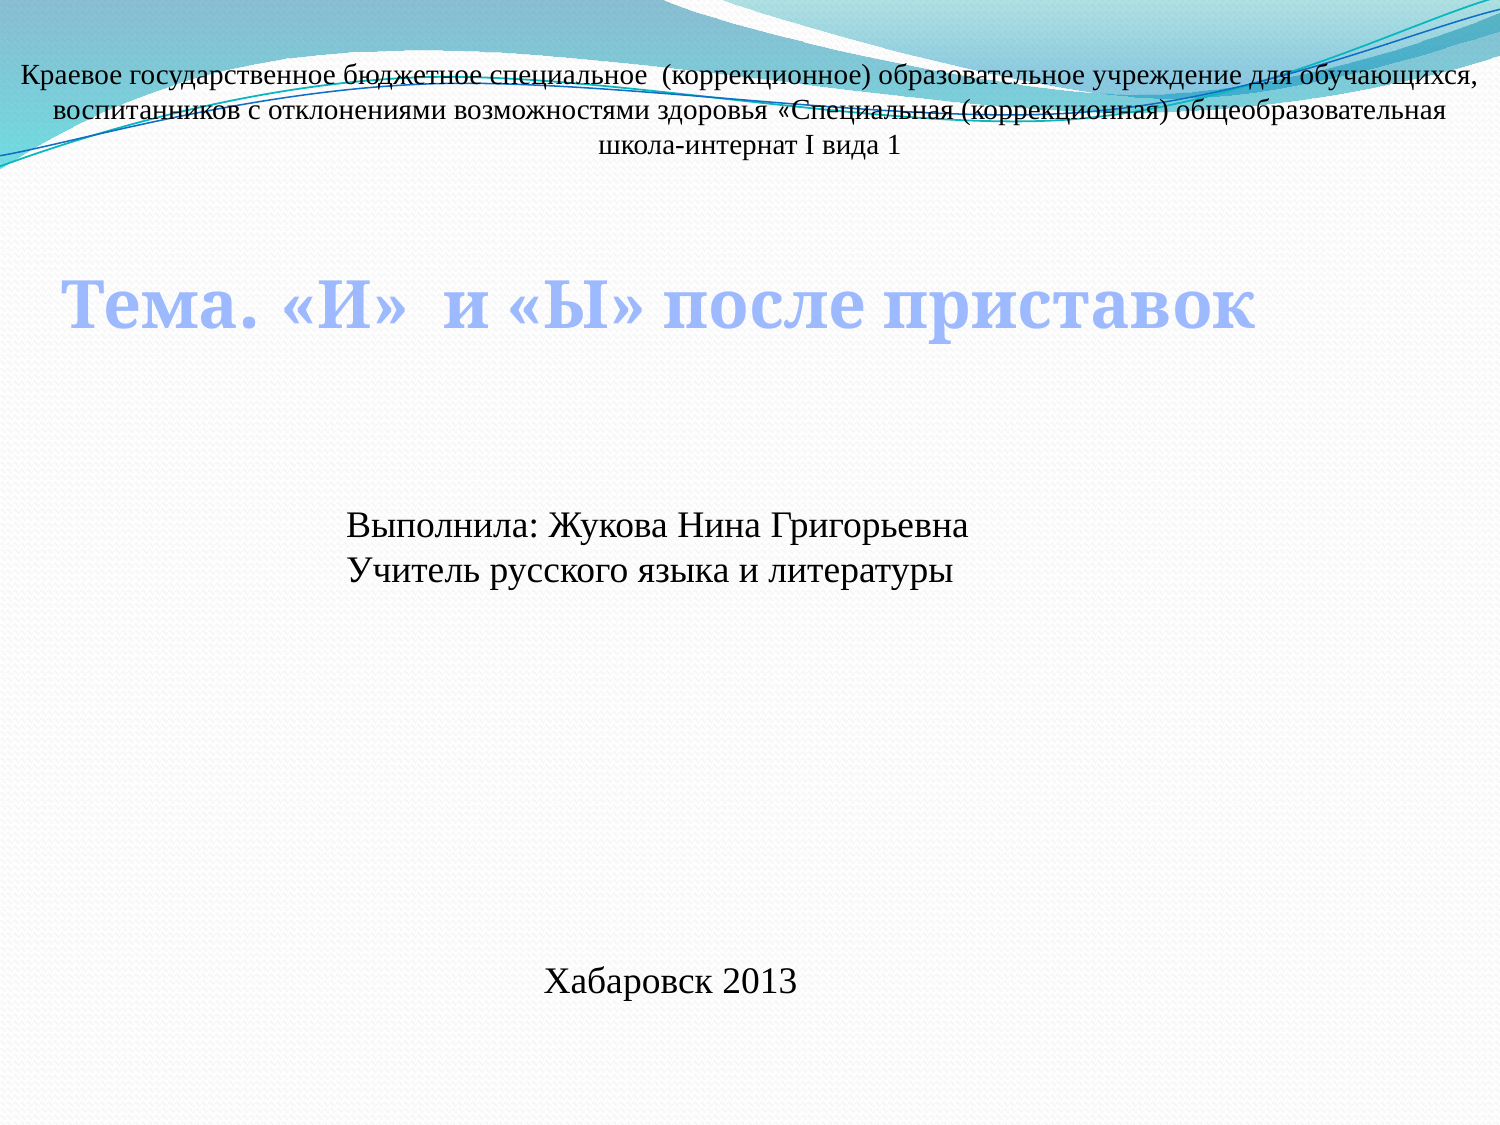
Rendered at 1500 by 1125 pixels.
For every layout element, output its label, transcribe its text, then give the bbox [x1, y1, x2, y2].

text_box Хабаровск 2013 [528, 949, 813, 1009]
text_box Краевое государственное бюджетное специальное (коррекционное) образовательное учреждение для обучающихся, воспитанников с отклонениями возможностями здоровья «Специальная (коррекционная) общеобразовательная школа-интернат I вида 1 [0, 47, 1500, 168]
text_box Тема. «И» и «Ы» после приставок [46, 246, 1272, 351]
text_box Выполнила: Жукова Нина Григорьевна Учитель русского языка и литературы [331, 492, 985, 597]
